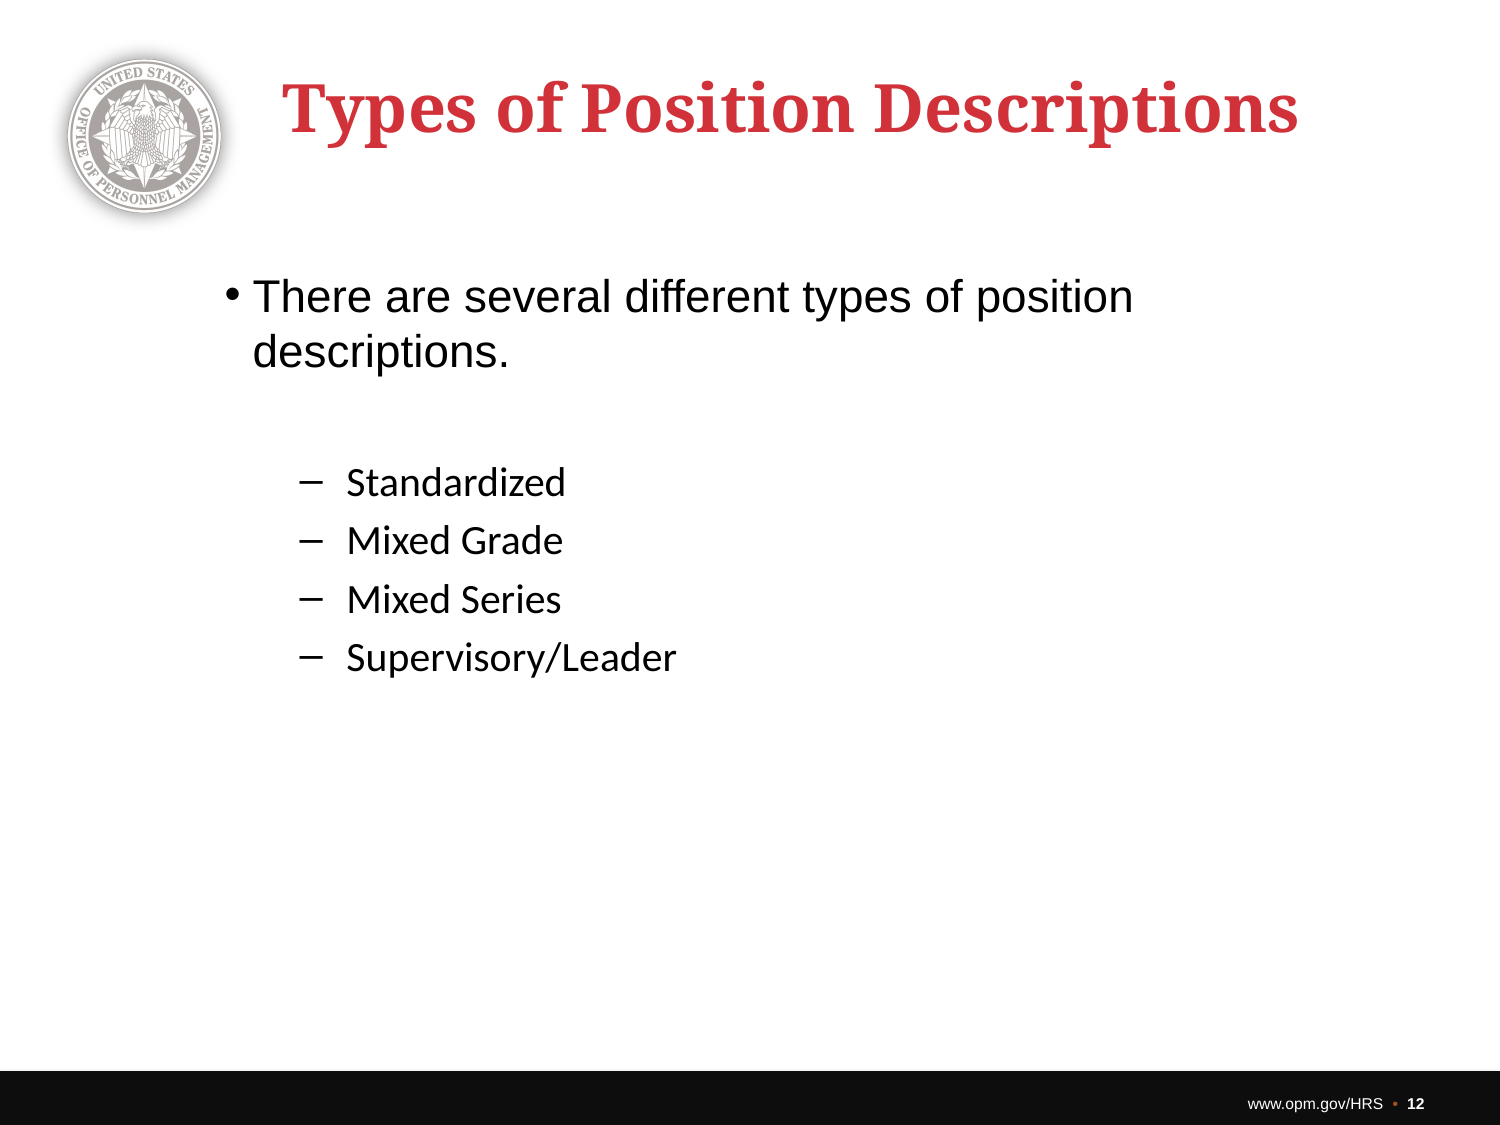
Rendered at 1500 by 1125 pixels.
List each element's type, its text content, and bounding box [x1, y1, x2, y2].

title Types of Position Descriptions [267, 45, 1425, 167]
list There are several different types of position descriptions. Standardized Mixed Grade Mixed Series Supervisory/Leader [209, 258, 1367, 1056]
picture [41, 36, 241, 231]
